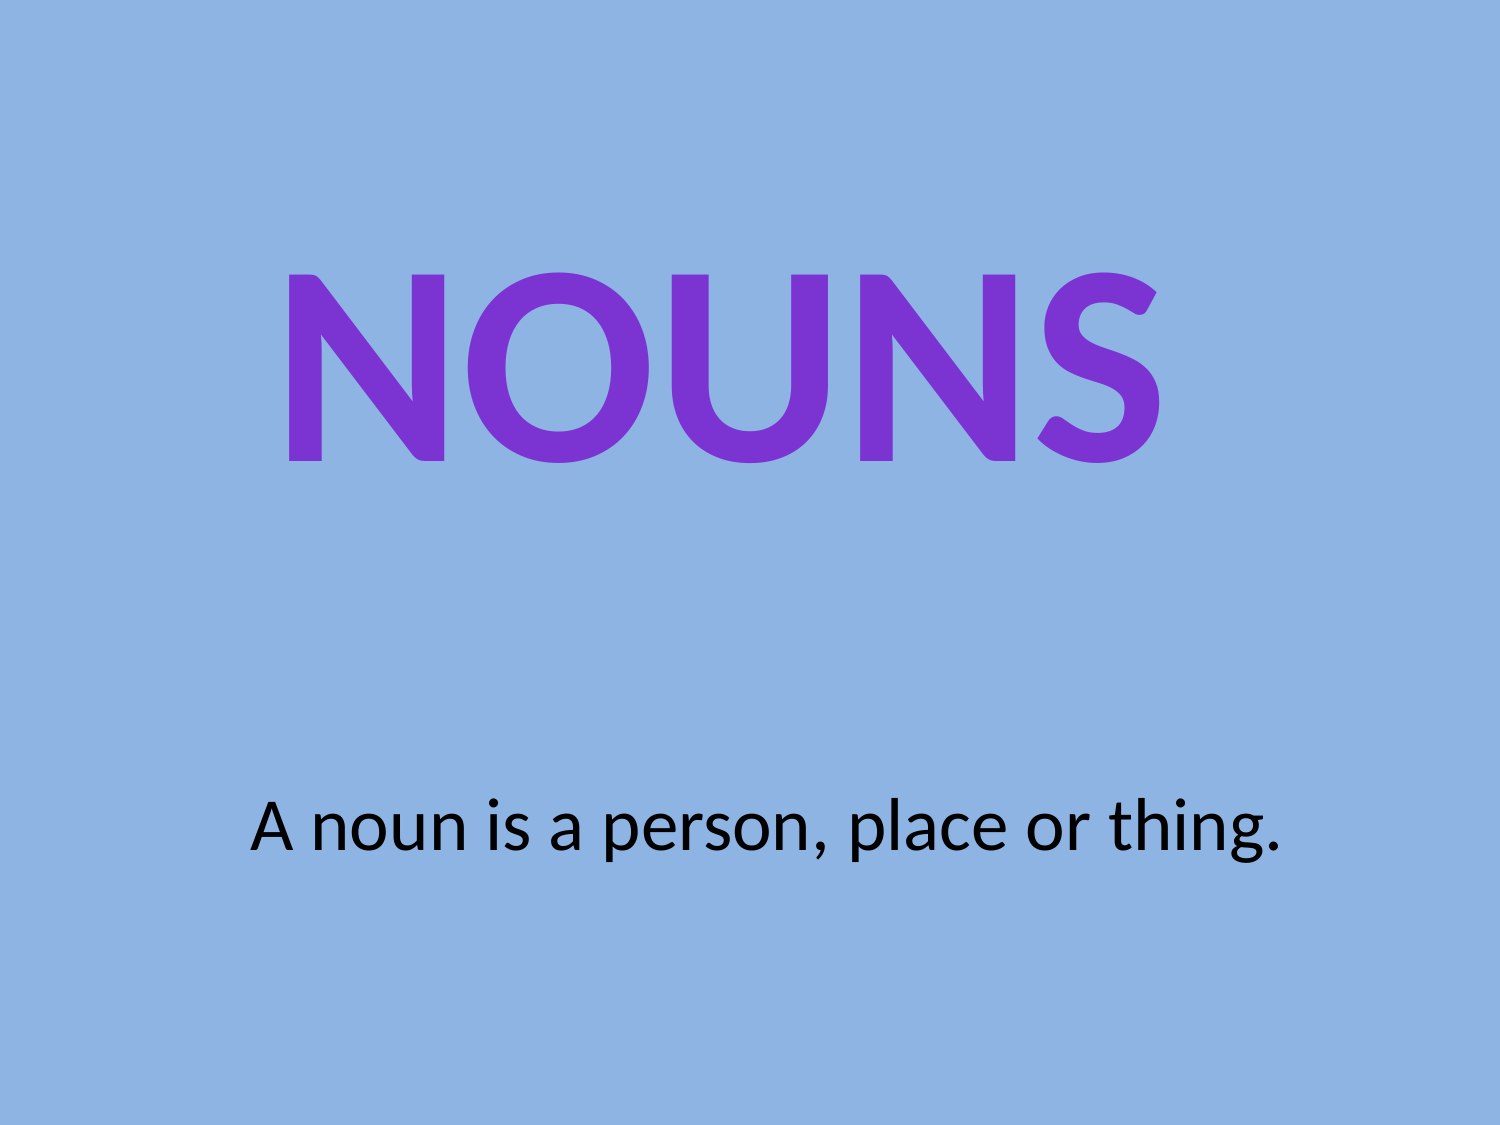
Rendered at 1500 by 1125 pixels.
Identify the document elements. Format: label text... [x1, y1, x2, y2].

text_box A noun is a person, place or thing. [235, 767, 1368, 873]
text_box Nouns [154, 166, 1288, 526]
